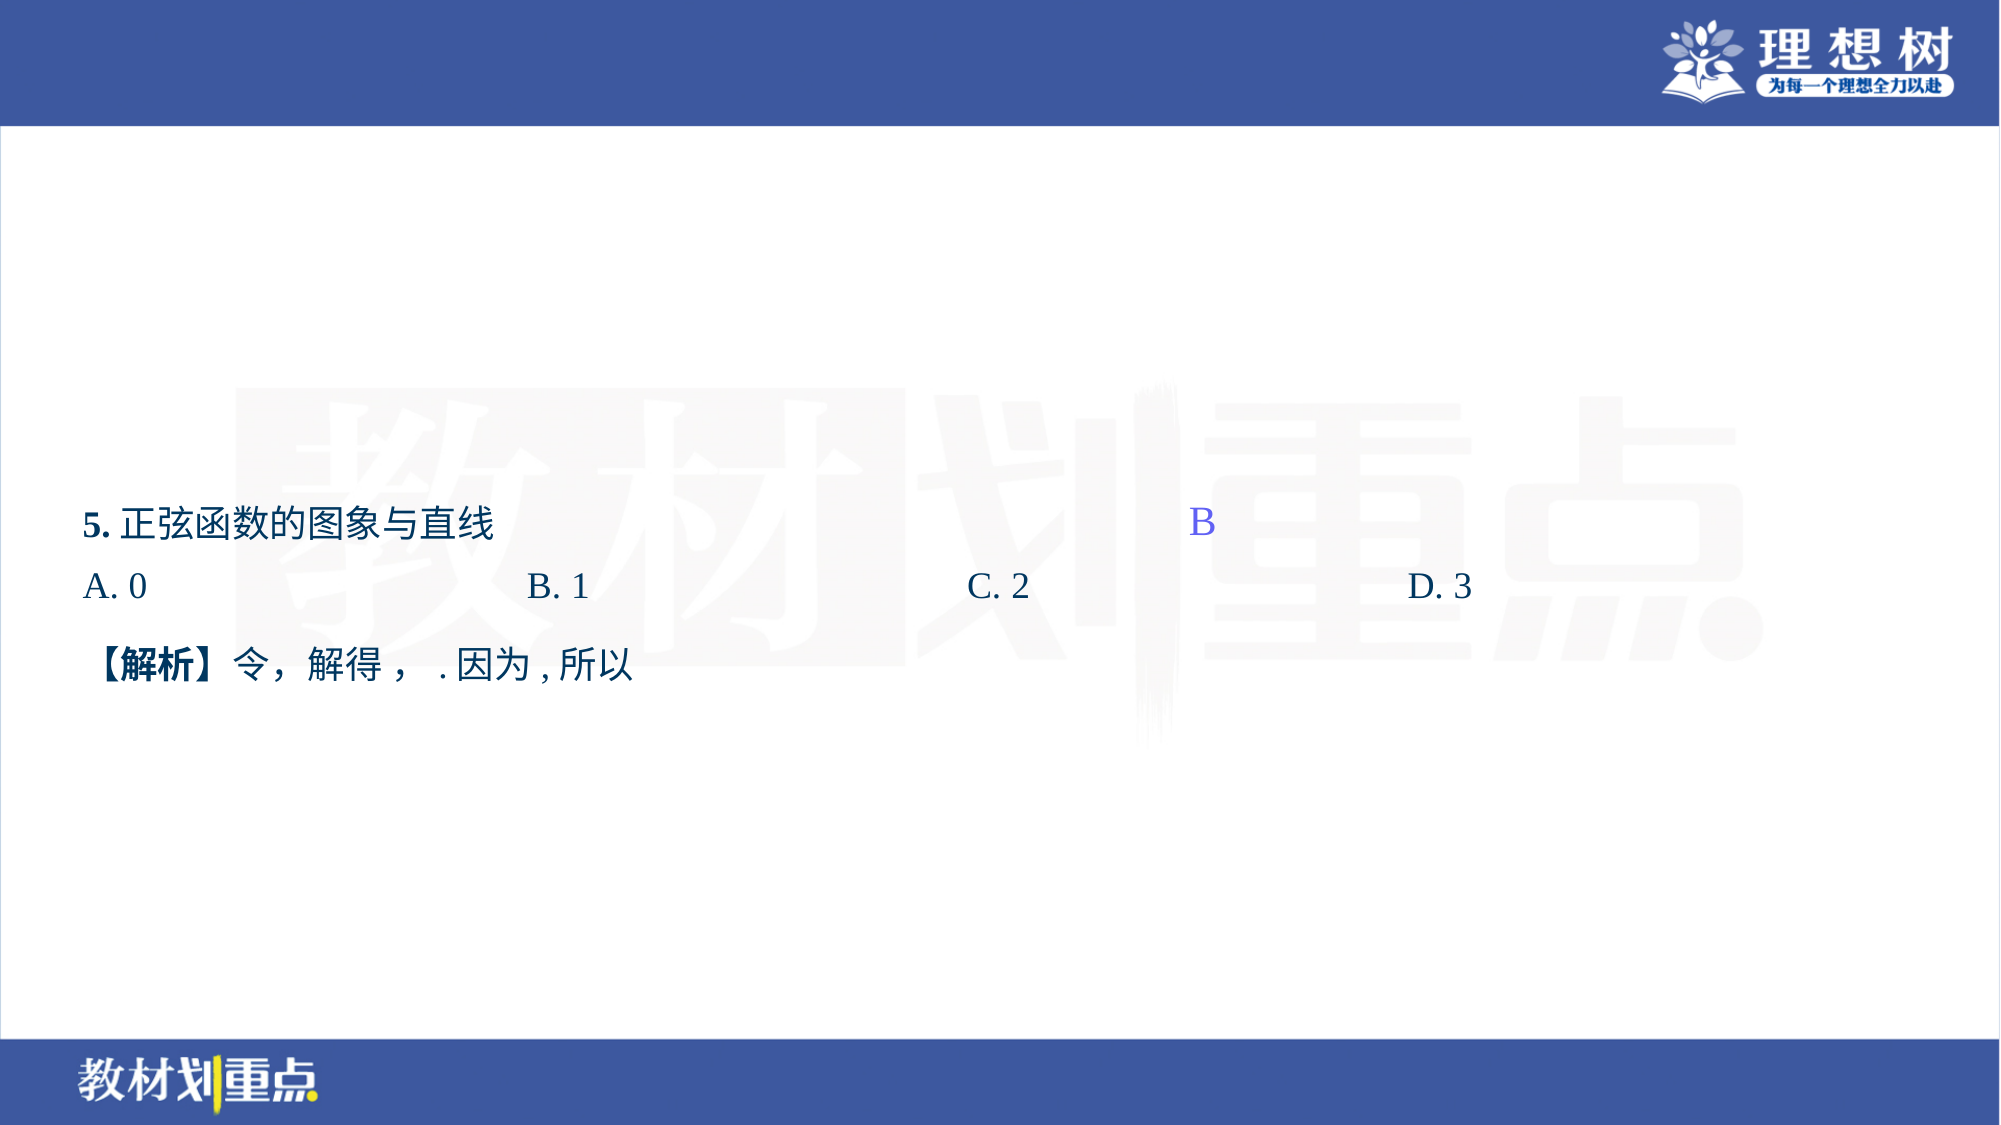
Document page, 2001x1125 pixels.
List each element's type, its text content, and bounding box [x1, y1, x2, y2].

text_box B [1173, 491, 1232, 538]
text_box A. 0 B. 1 C. 2 D. 3 [82, 538, 1817, 599]
picture [0, 0, 2000, 1125]
